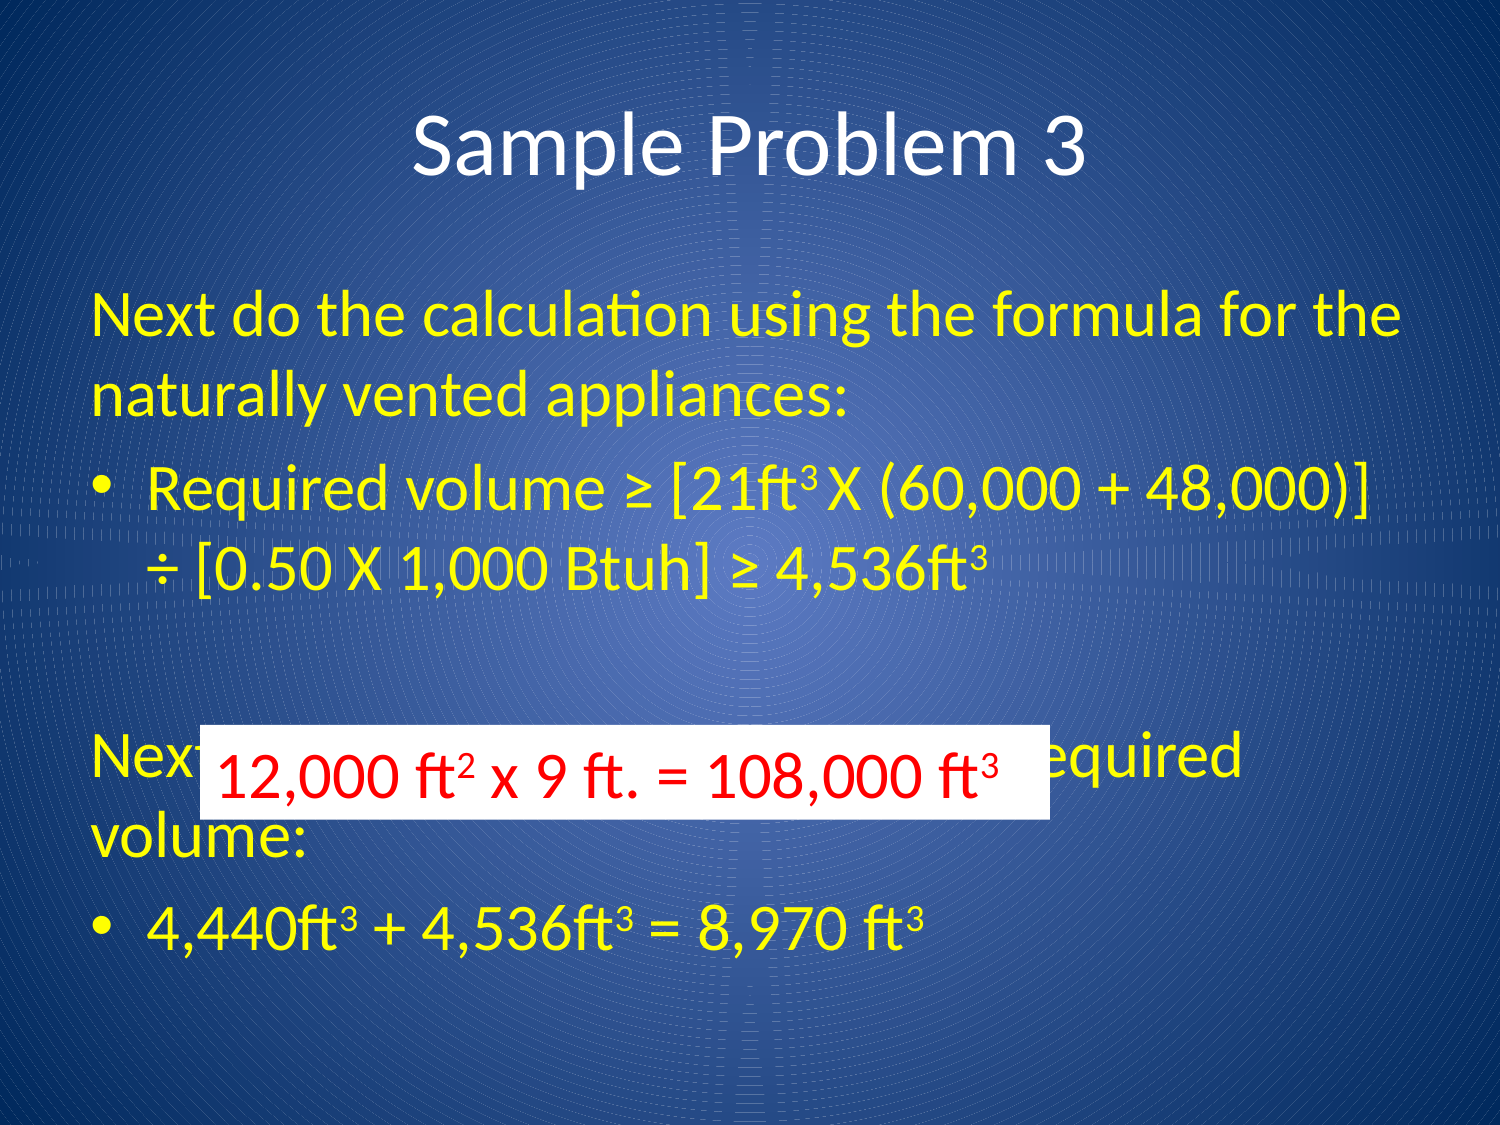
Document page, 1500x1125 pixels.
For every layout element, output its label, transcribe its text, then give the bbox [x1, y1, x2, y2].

title Sample Problem 3 [75, 45, 1425, 233]
text_box 12,000 ft2 x 9 ft. = 108,000 ft3 [200, 724, 1050, 820]
list Next do the calculation using the formula for the naturally vented appliances: Required volume ≥ [21ft3 X (60,000 + 48,000)] ÷ [0.50 X 1,000 Btuh] ≥ 4,536ft3 Next, add up the two for the total required volume: 4,440ft3 + 4,536ft3 = 8,970 ft3 [75, 262, 1425, 1100]
